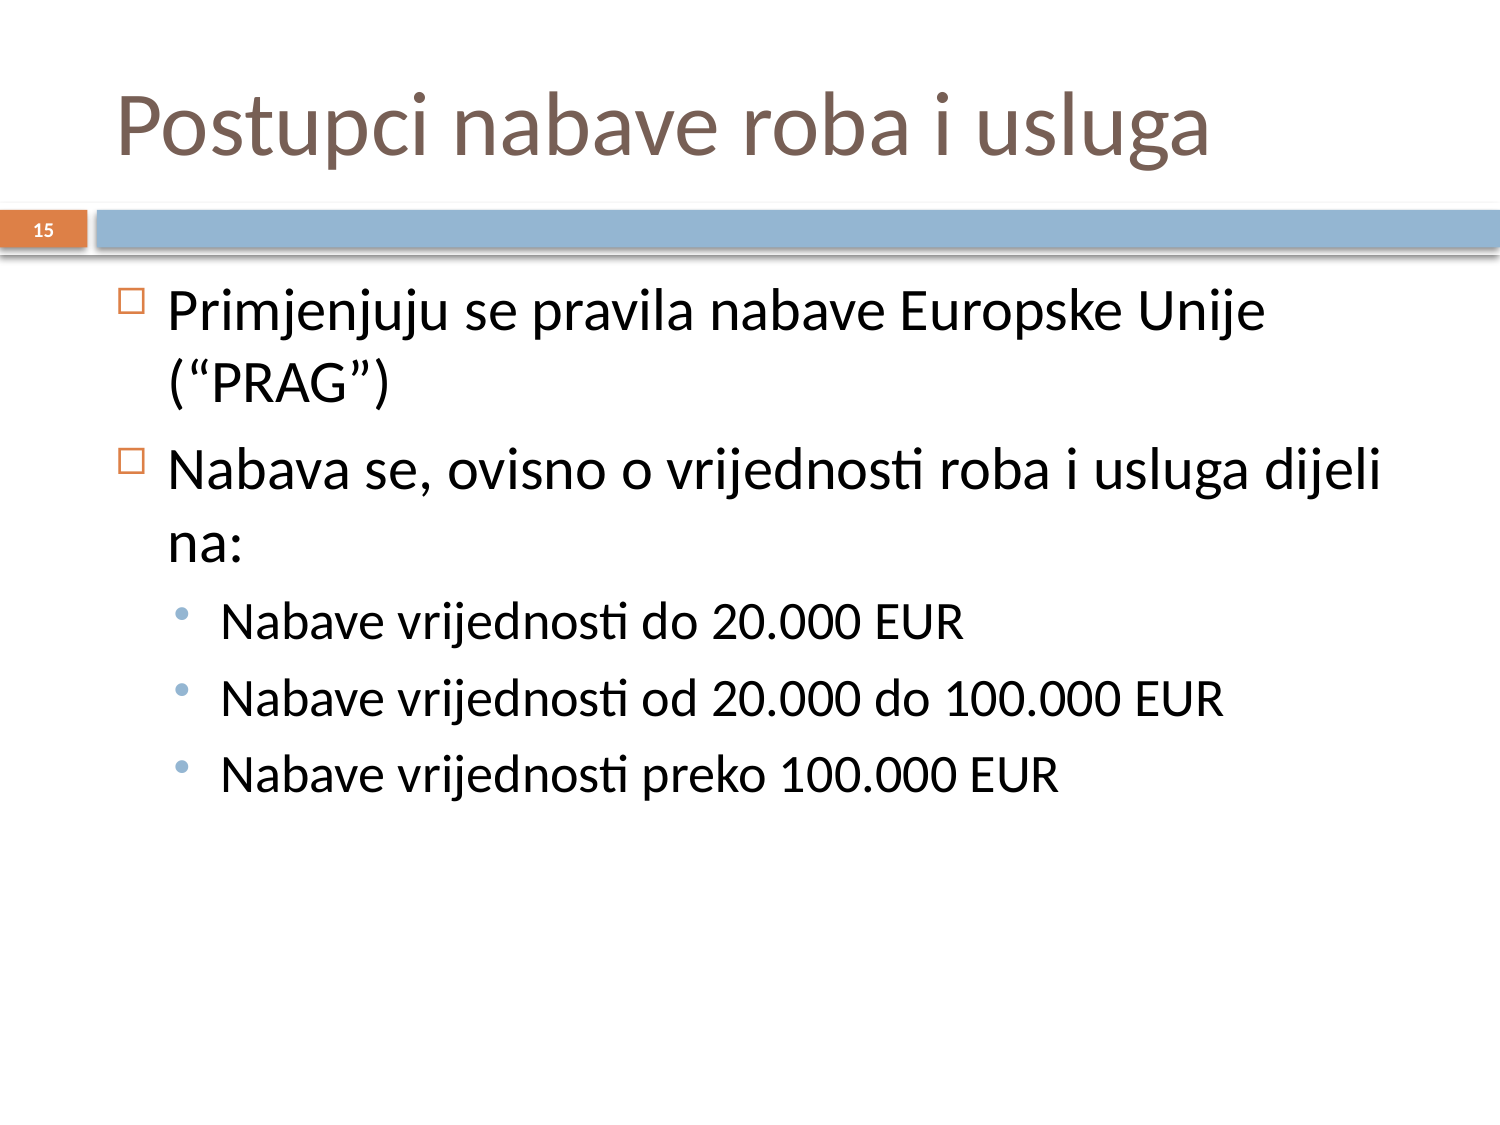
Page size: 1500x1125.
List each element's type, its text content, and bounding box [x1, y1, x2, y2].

list Primjenjuju se pravila nabave Europske Unije (“PRAG”) Nabava se, ovisno o vrijednosti roba i usluga dijeli na: Nabave vrijednosti do 20.000 EUR Nabave vrijednosti od 20.000 do 100.000 EUR Nabave vrijednosti preko 100.000 EUR [100, 262, 1439, 1001]
slide_number 15 [0, 208, 88, 249]
title Postupci nabave roba i usluga [100, 37, 1439, 201]
